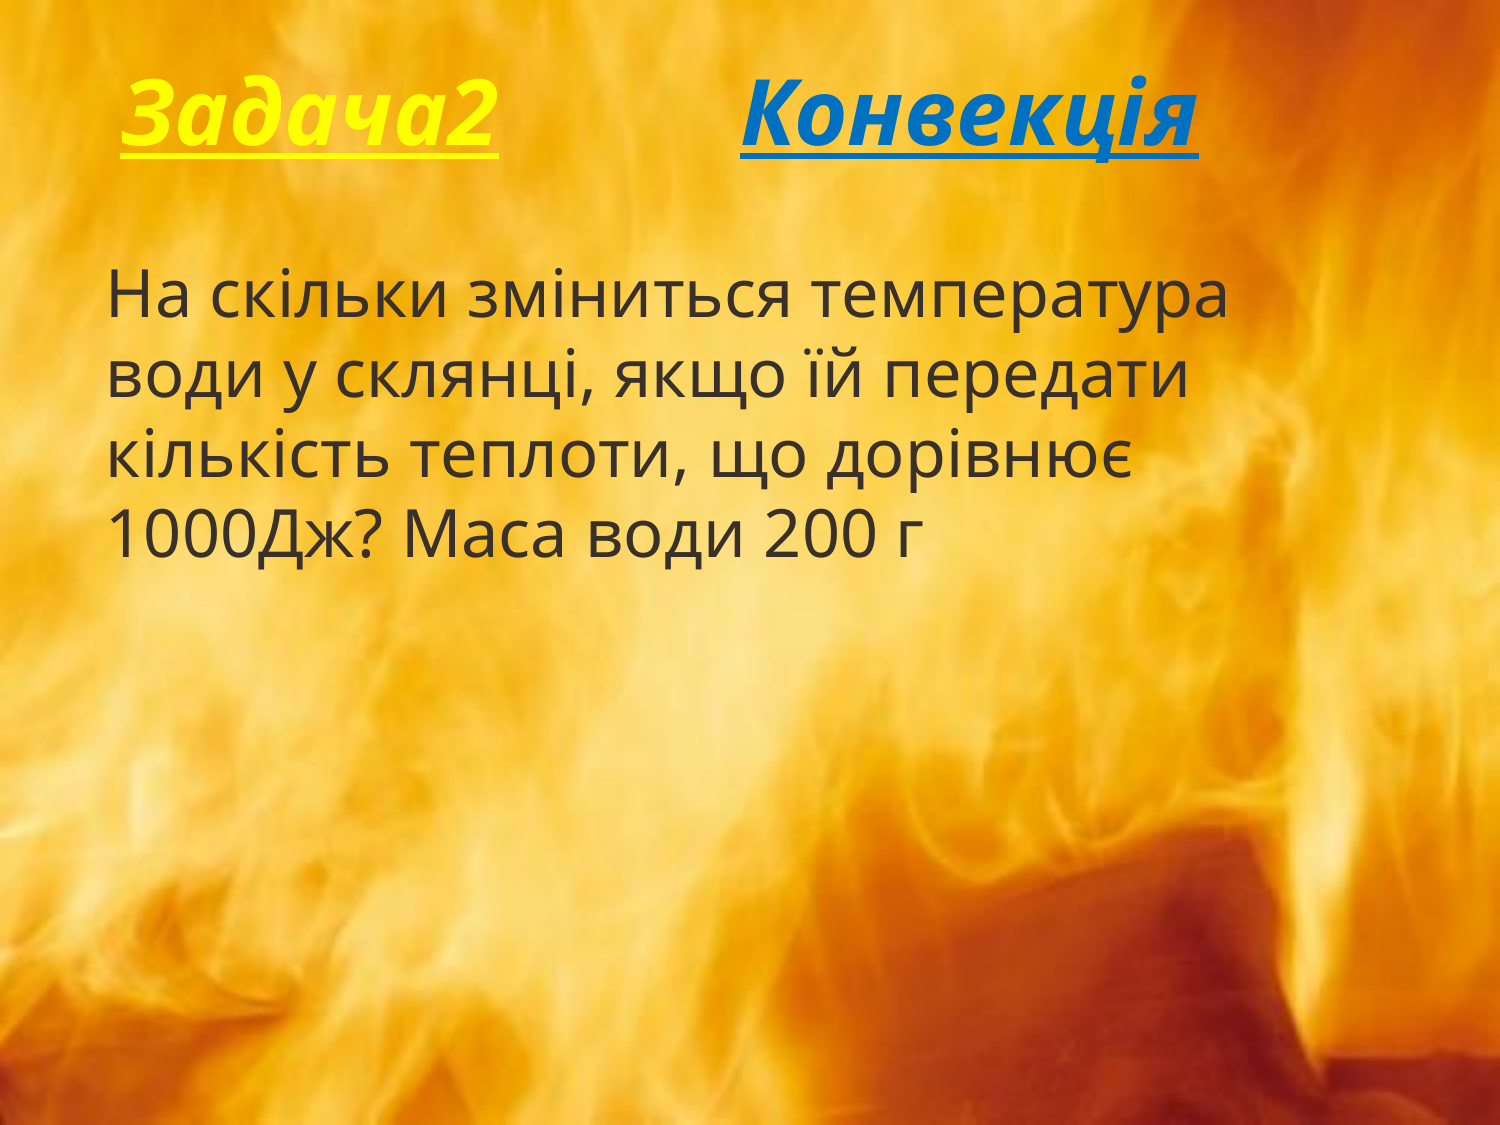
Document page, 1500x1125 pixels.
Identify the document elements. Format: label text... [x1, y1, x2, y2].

text_box Задача2 [105, 46, 645, 172]
text_box На скільки зміниться температура води у склянці, якщо їй передати кількість теплоти, що дорівнює 1000Дж? Маса води 200 г [91, 243, 1409, 579]
text_box Конвекція [725, 46, 1474, 172]
picture [0, 1, 1500, 1125]
